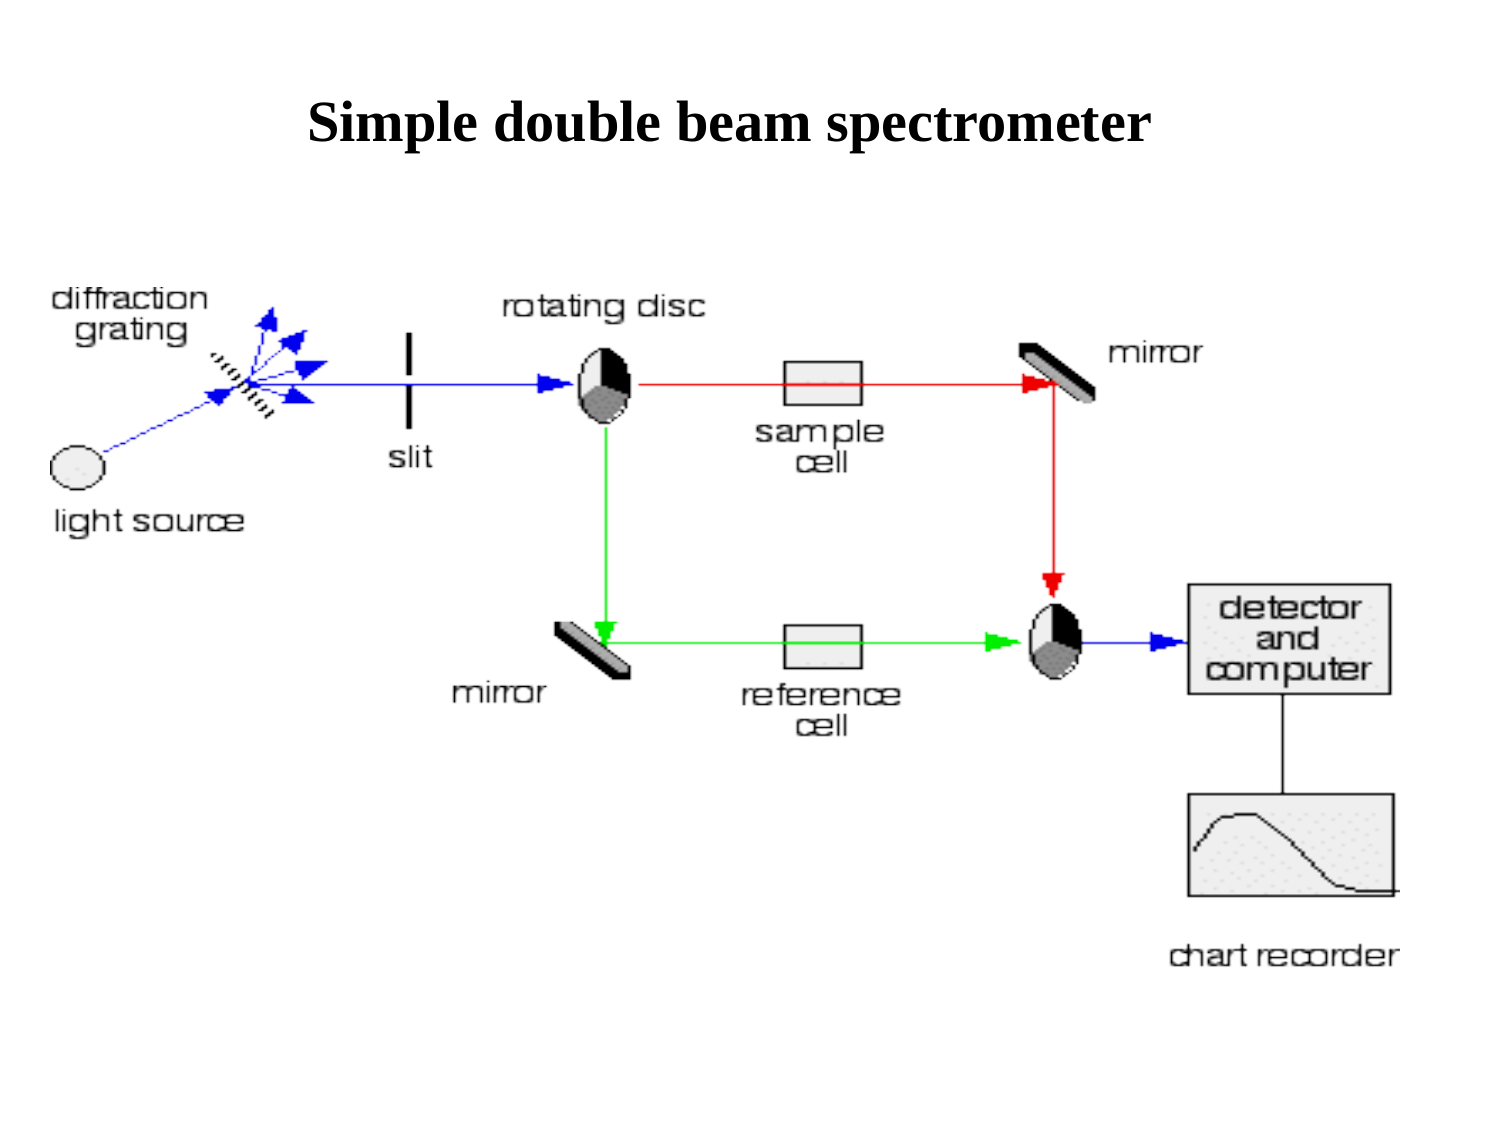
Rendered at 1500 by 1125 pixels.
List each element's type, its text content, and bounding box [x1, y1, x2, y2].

picture [49, 287, 1401, 976]
text_box Simple double beam spectrometer [287, 75, 1173, 161]
